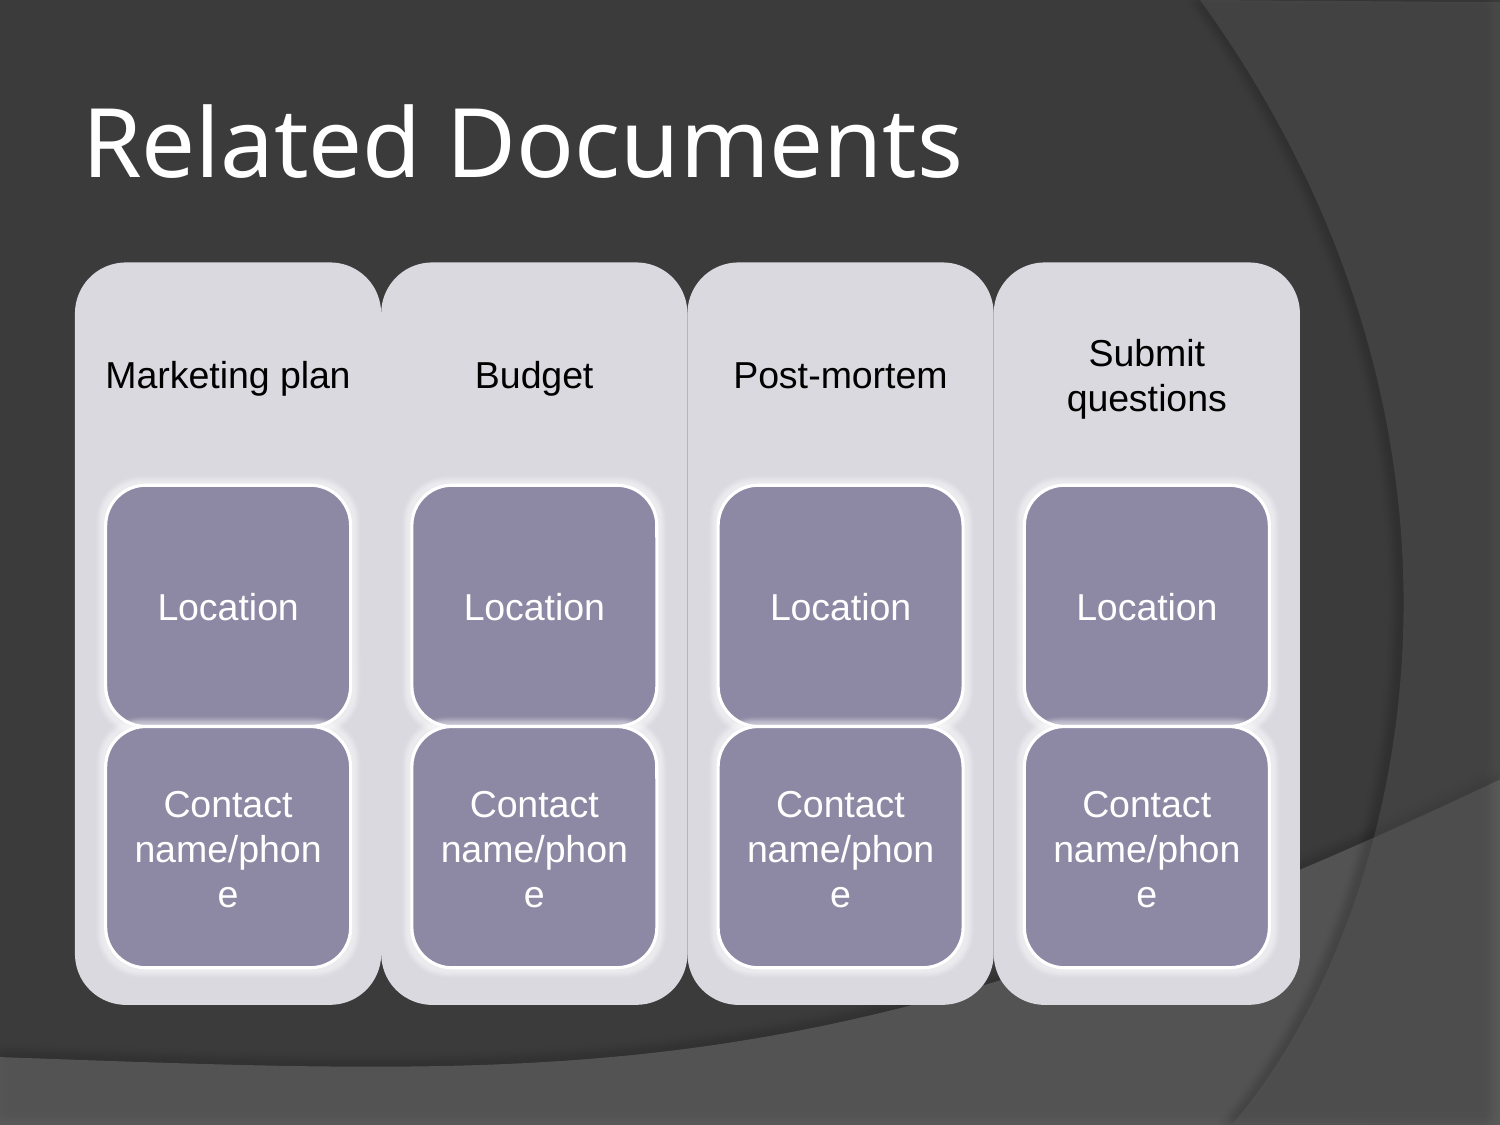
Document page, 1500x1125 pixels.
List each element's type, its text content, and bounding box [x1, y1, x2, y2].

title Related Documents [75, 45, 1300, 233]
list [74, 262, 1301, 1006]
